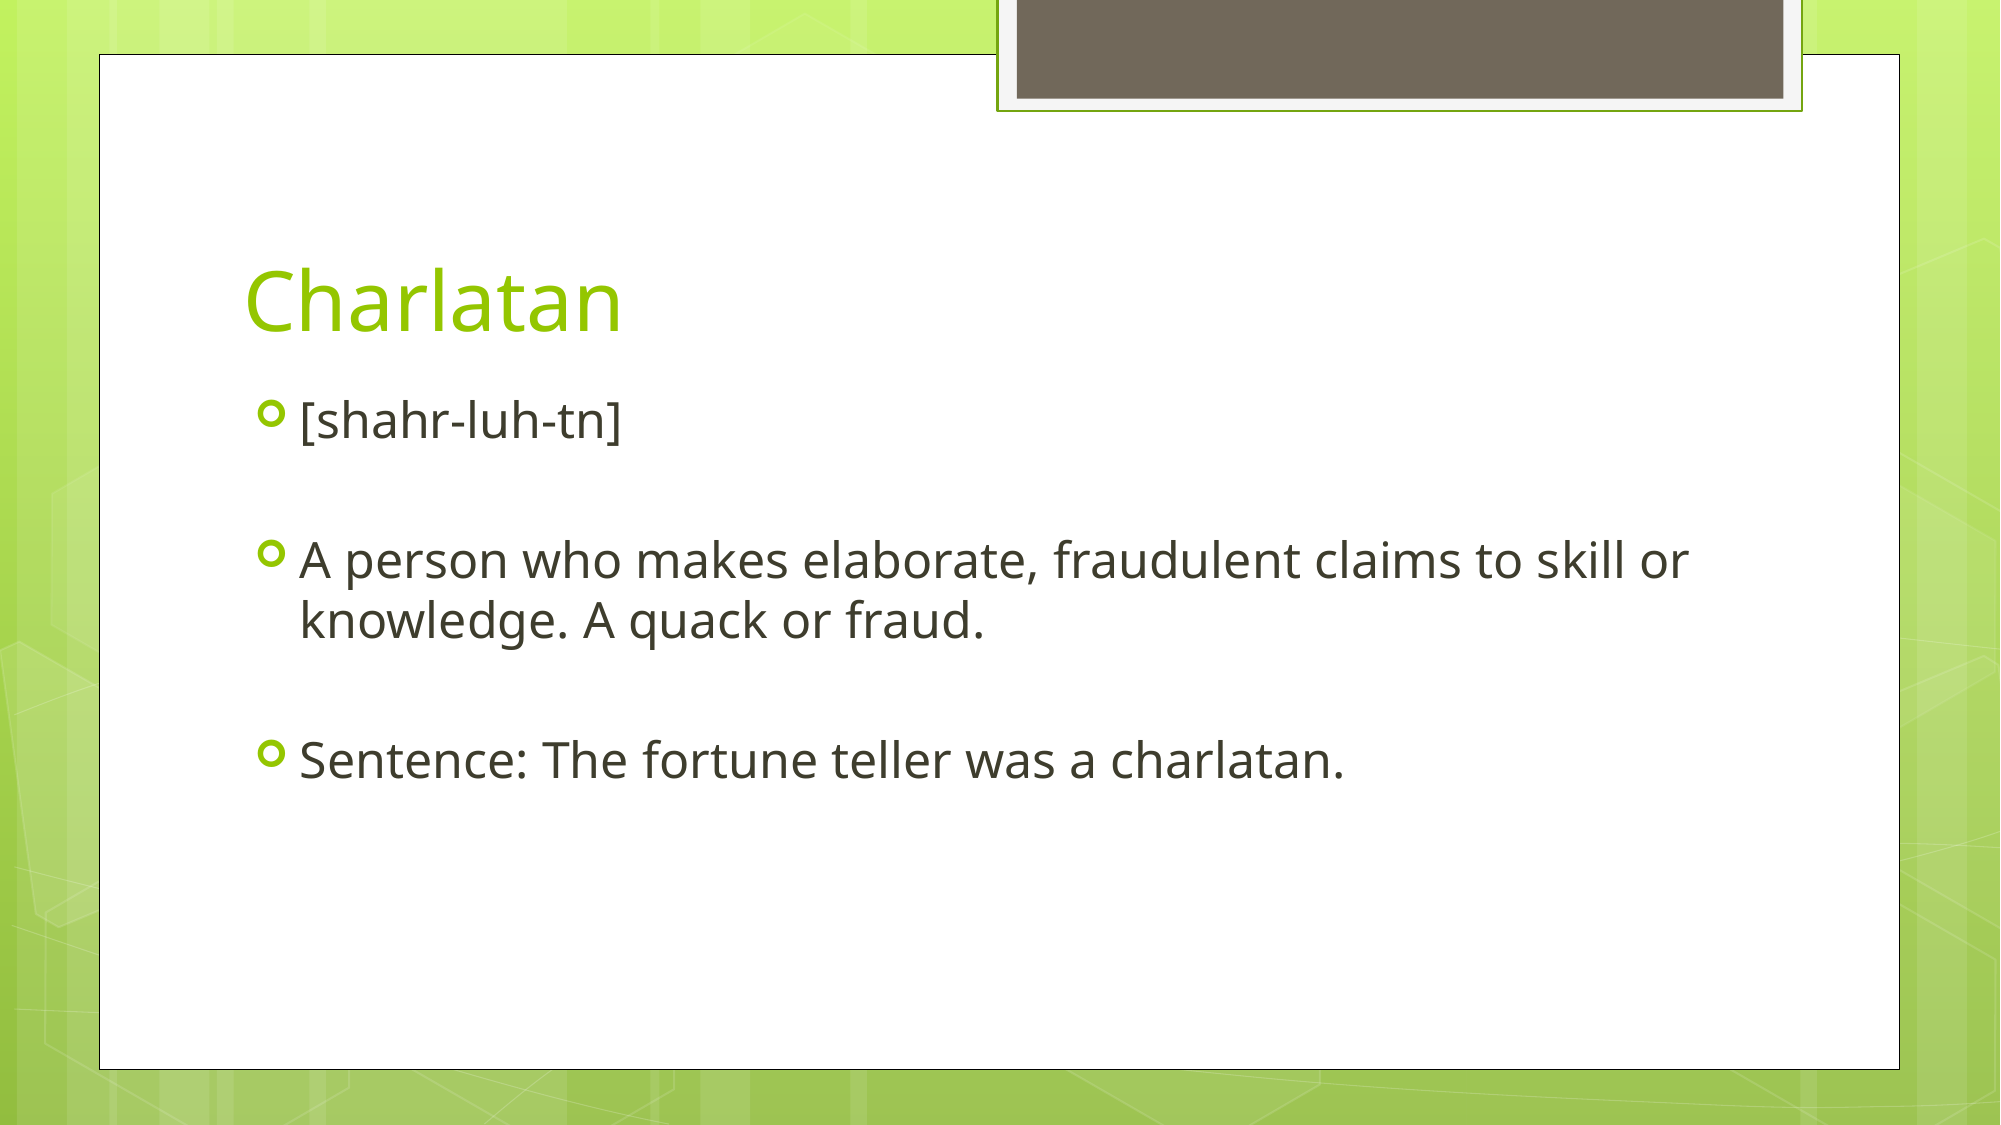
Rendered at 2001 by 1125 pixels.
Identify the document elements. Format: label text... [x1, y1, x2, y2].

list [shahr-luh-tn] A person who makes elaborate, fraudulent claims to skill or knowledge. A quack or fraud. Sentence: The fortune teller was a charlatan. [228, 381, 1711, 957]
title Charlatan [228, 168, 1765, 357]
